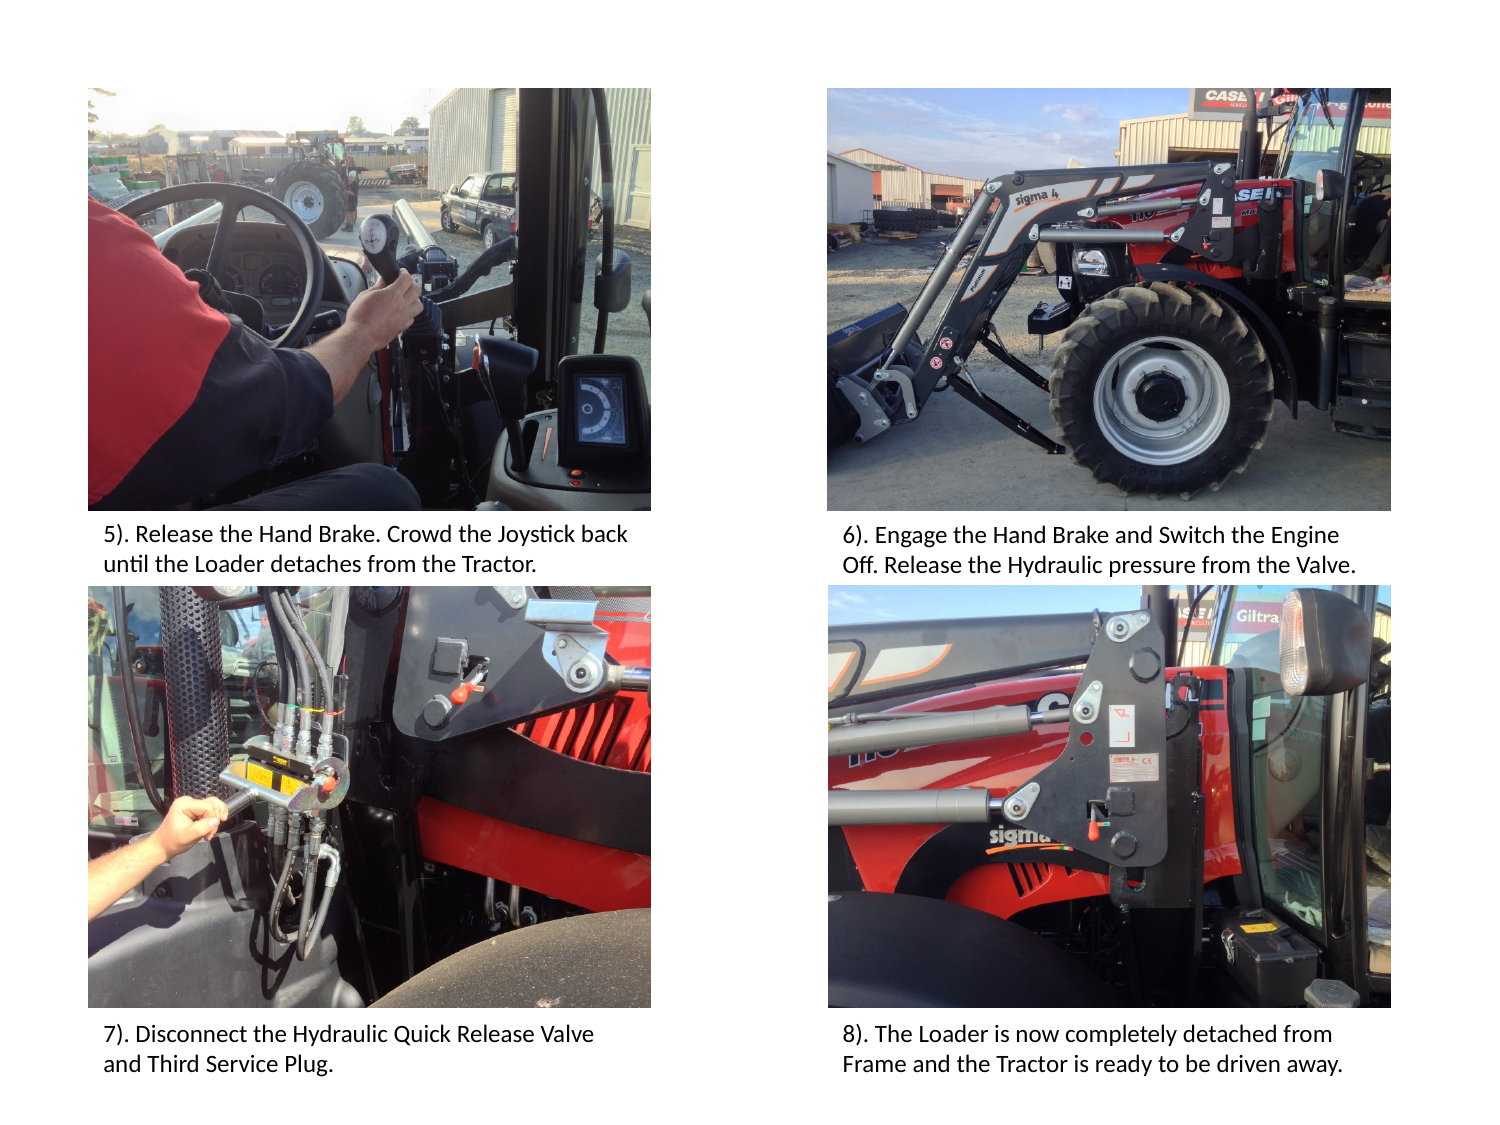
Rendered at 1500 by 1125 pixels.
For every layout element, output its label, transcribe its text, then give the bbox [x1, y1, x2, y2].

picture [88, 88, 651, 511]
picture [827, 88, 1391, 511]
text_box 7). Disconnect the Hydraulic Quick Release Valve and Third Service Plug. [88, 1016, 651, 1085]
text_box 5). Release the Hand Brake. Crowd the Joystick back until the Loader detaches from the Tractor. [88, 517, 651, 585]
picture [828, 585, 1391, 1008]
text_box 8). The Loader is now completely detached from Frame and the Tractor is ready to be driven away. [827, 1015, 1391, 1085]
picture [88, 586, 651, 1009]
text_box 6). Engage the Hand Brake and Switch the Engine Off. Release the Hydraulic pressure from the Valve. [827, 517, 1390, 585]
